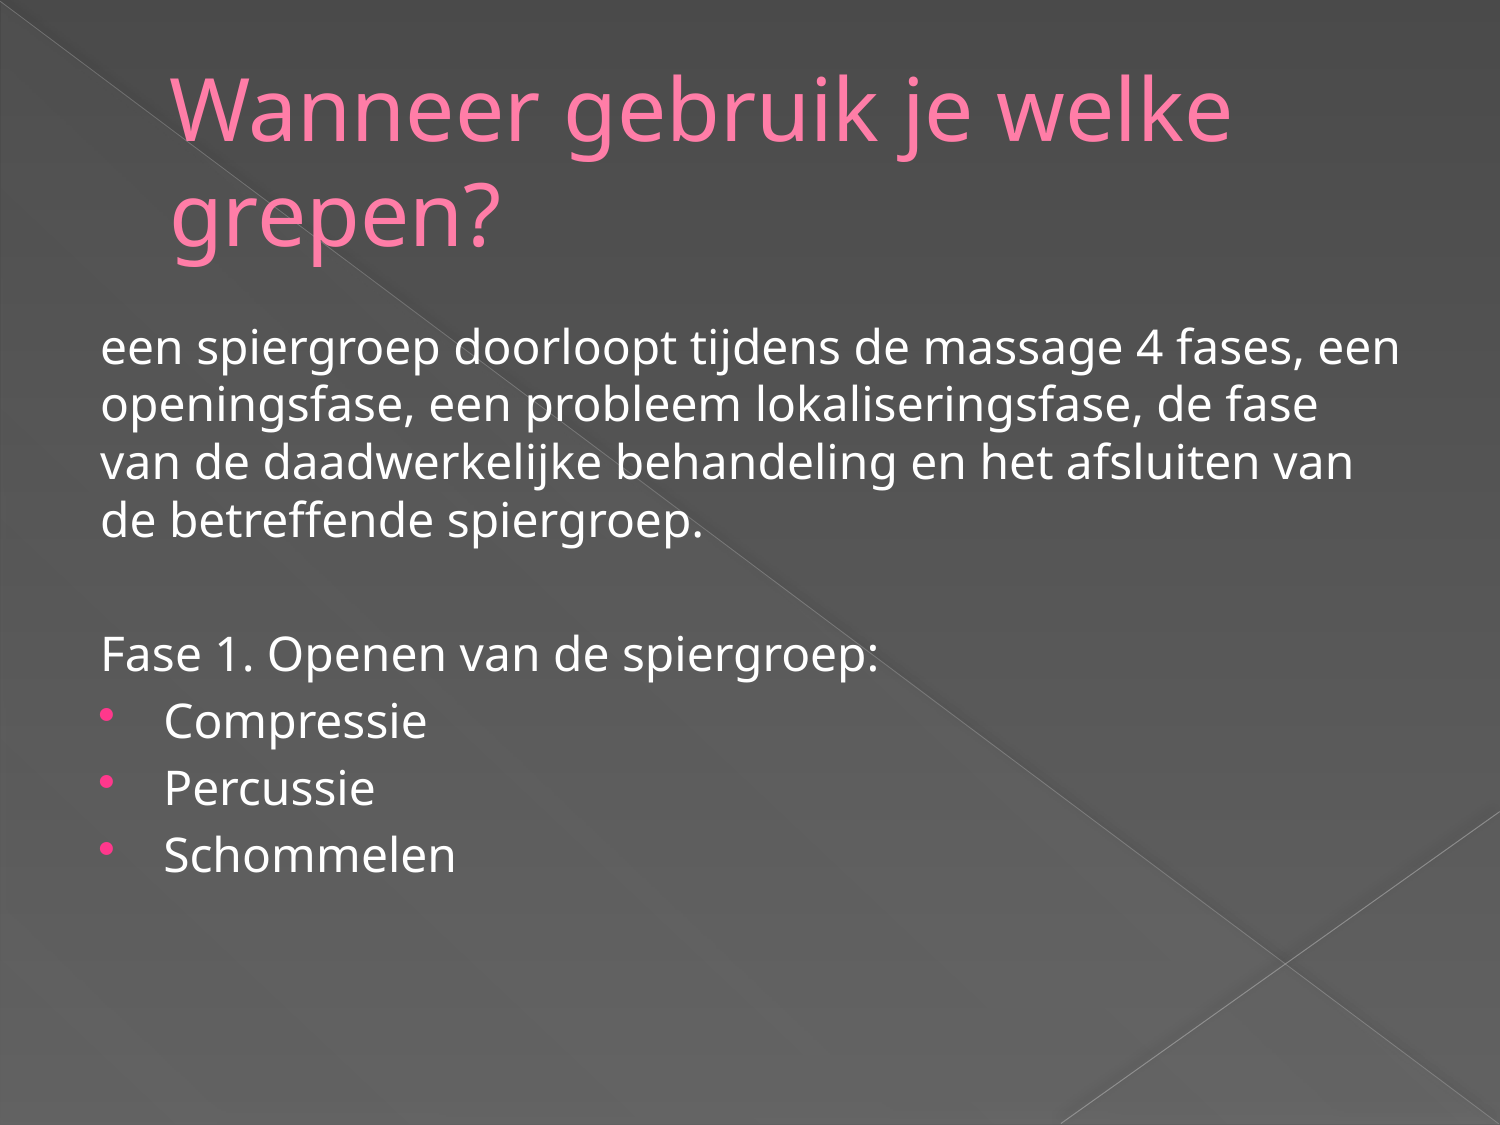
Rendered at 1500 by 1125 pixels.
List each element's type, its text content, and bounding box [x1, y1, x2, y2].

title Wanneer gebruik je welke grepen? [75, 43, 1425, 274]
list een spiergroep doorloopt tijdens de massage 4 fases, een openingsfase, een probleem lokaliseringsfase, de fase van de daadwerkelijke behandeling en het afsluiten van de betreffende spiergroep. Fase 1. Openen van de spiergroep: Compressie Percussie Schommelen [75, 308, 1425, 1059]
